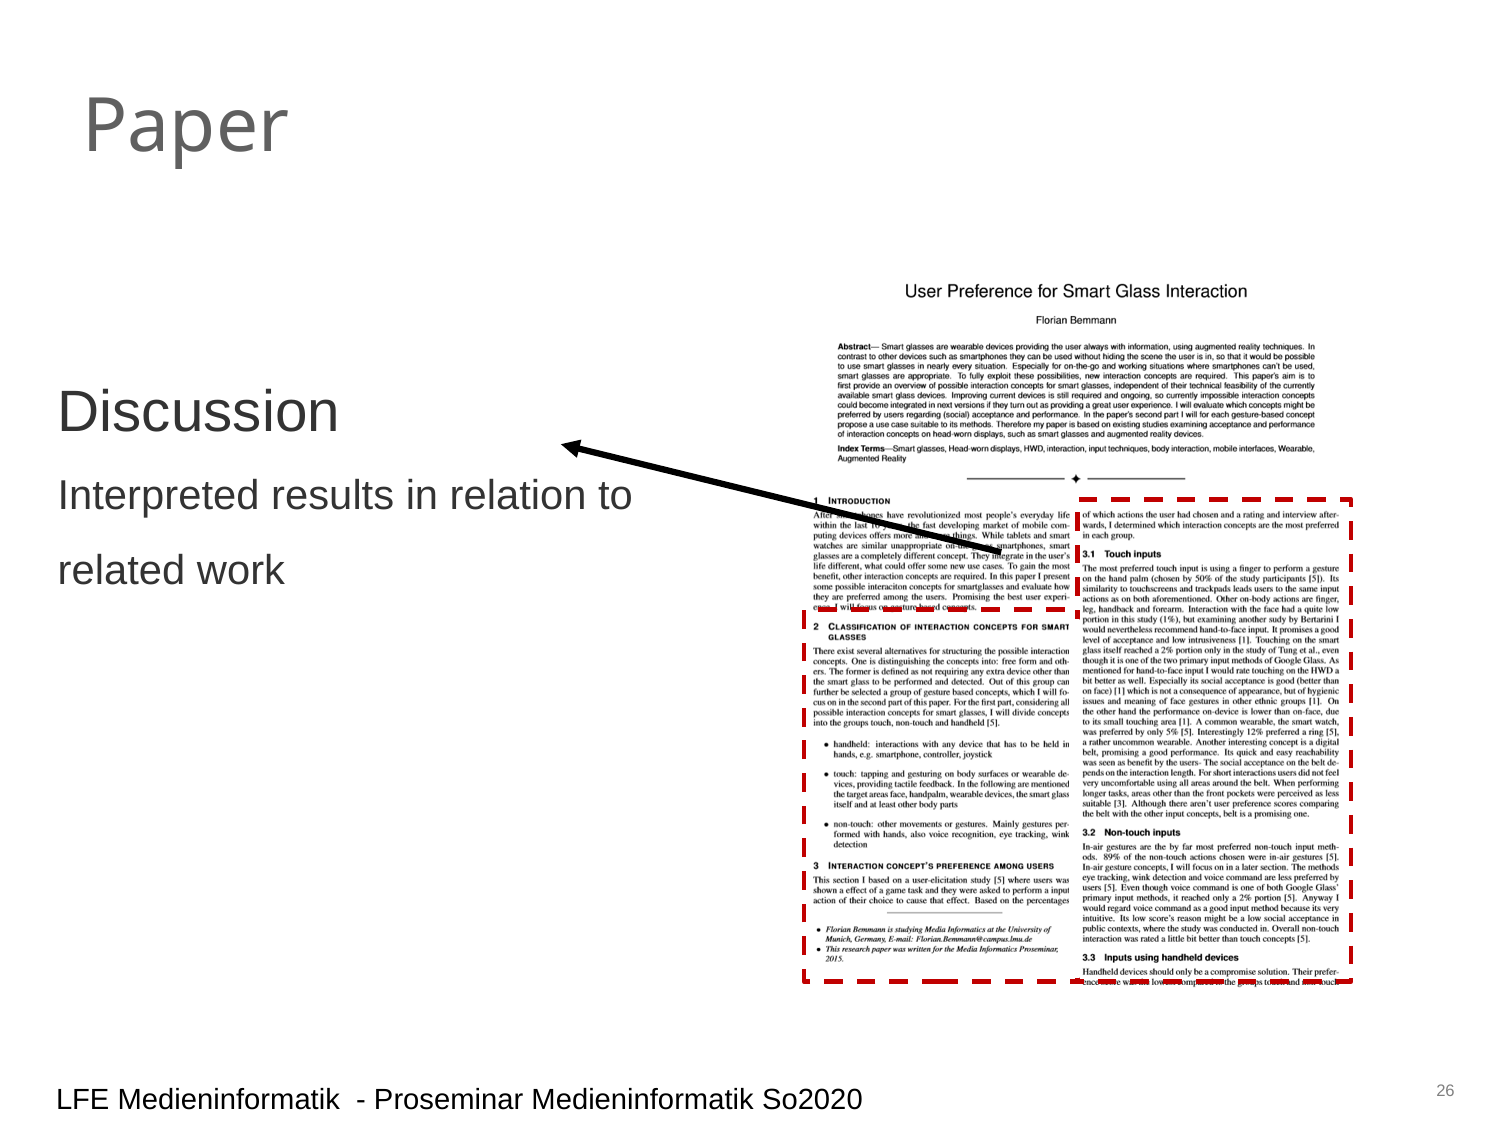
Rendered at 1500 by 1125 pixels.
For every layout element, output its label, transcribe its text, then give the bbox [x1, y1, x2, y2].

text_box Paper [74, 28, 1425, 216]
picture [769, 259, 1366, 1015]
text_box 26 [1362, 1072, 1463, 1108]
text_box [560, 444, 999, 552]
text_box Discussion Interpreted results in relation to related work [50, 249, 750, 1005]
